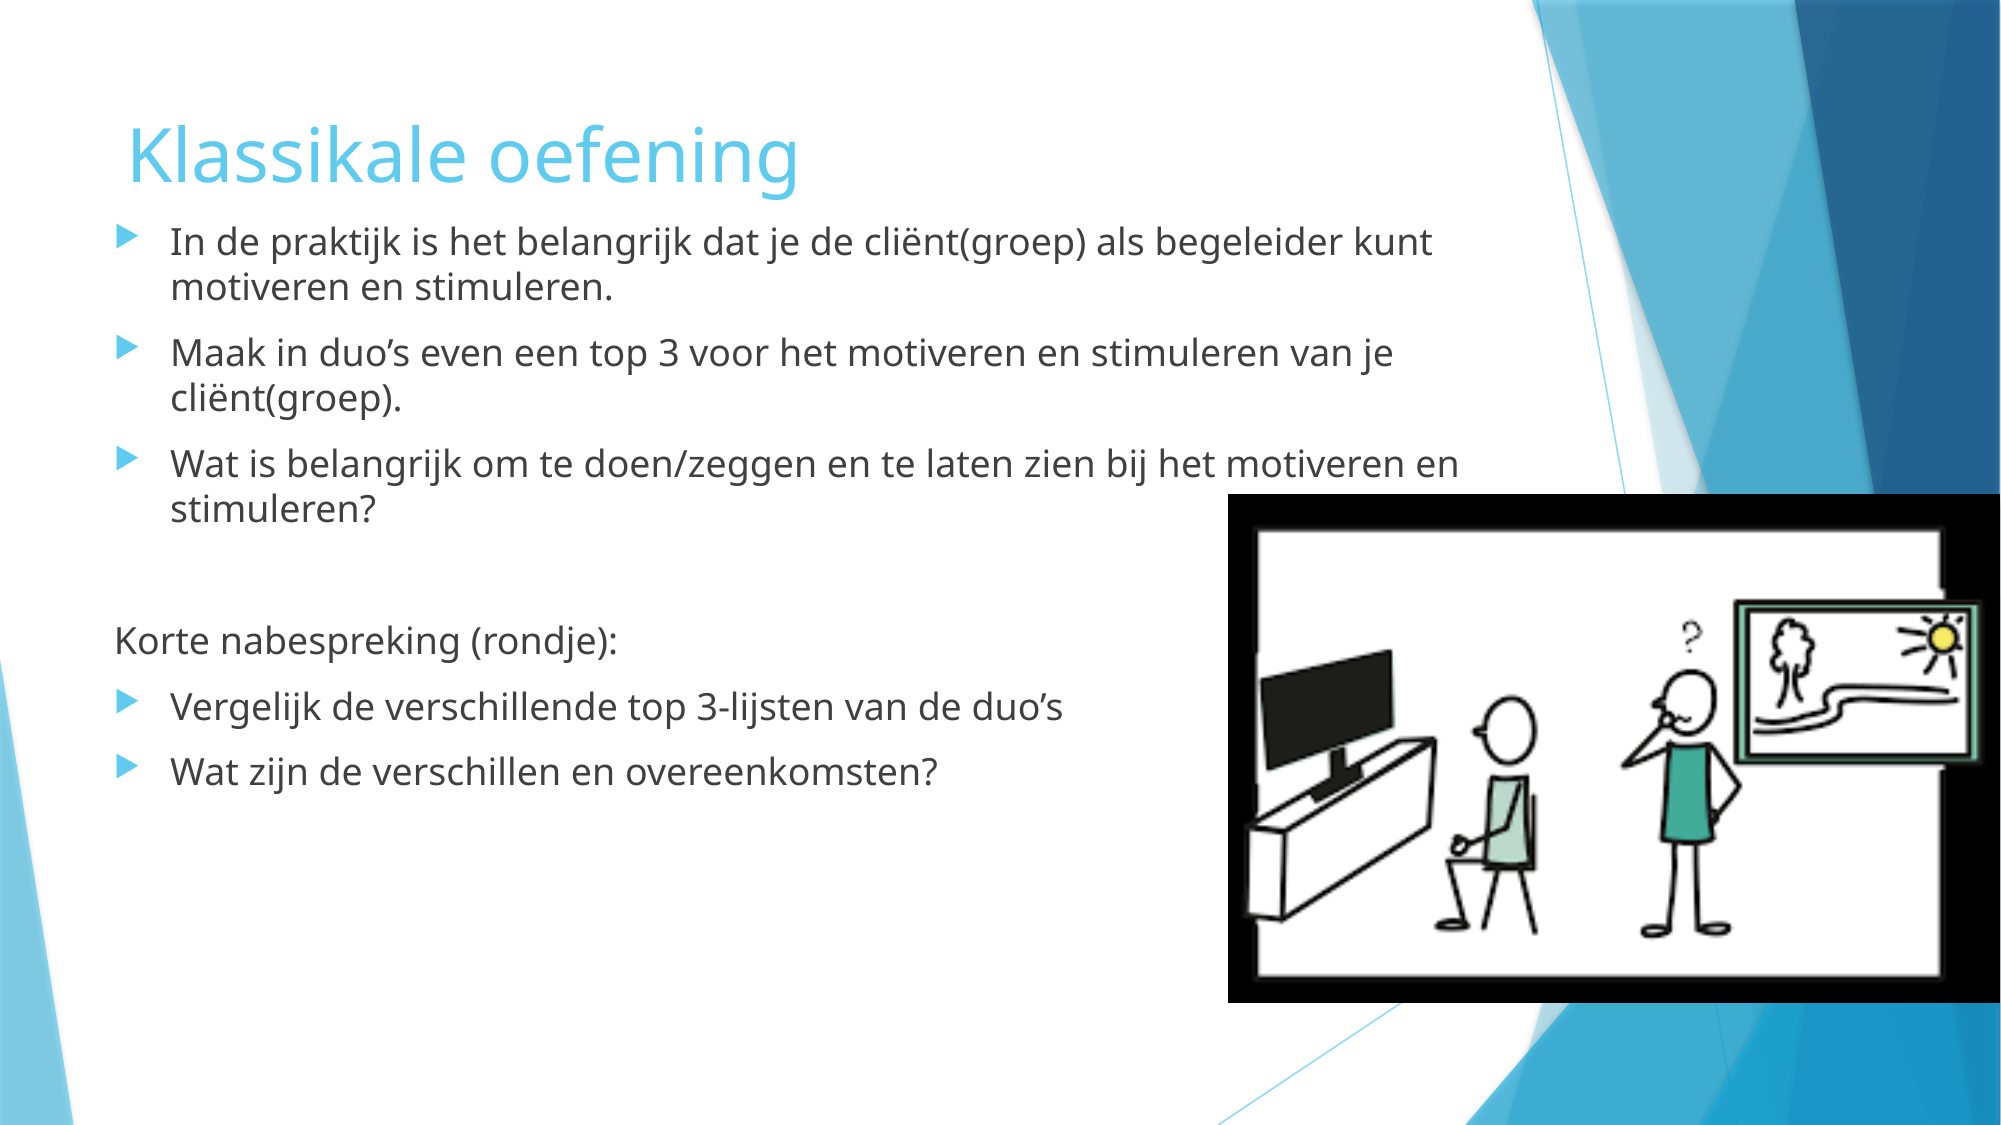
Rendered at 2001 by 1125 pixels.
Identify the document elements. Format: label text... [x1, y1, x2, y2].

list In de praktijk is het belangrijk dat je de cliënt(groep) als begeleider kunt motiveren en stimuleren. Maak in duo’s even een top 3 voor het motiveren en stimuleren van je cliënt(groep). Wat is belangrijk om te doen/zeggen en te laten zien bij het motiveren en stimuleren? Korte nabespreking (rondje): Vergelijk de verschillende top 3-lijsten van de duo’s Wat zijn de verschillen en overeenkomsten? [98, 210, 1623, 848]
picture [1228, 493, 2000, 1004]
title Klassikale oefening [111, 99, 1522, 210]
